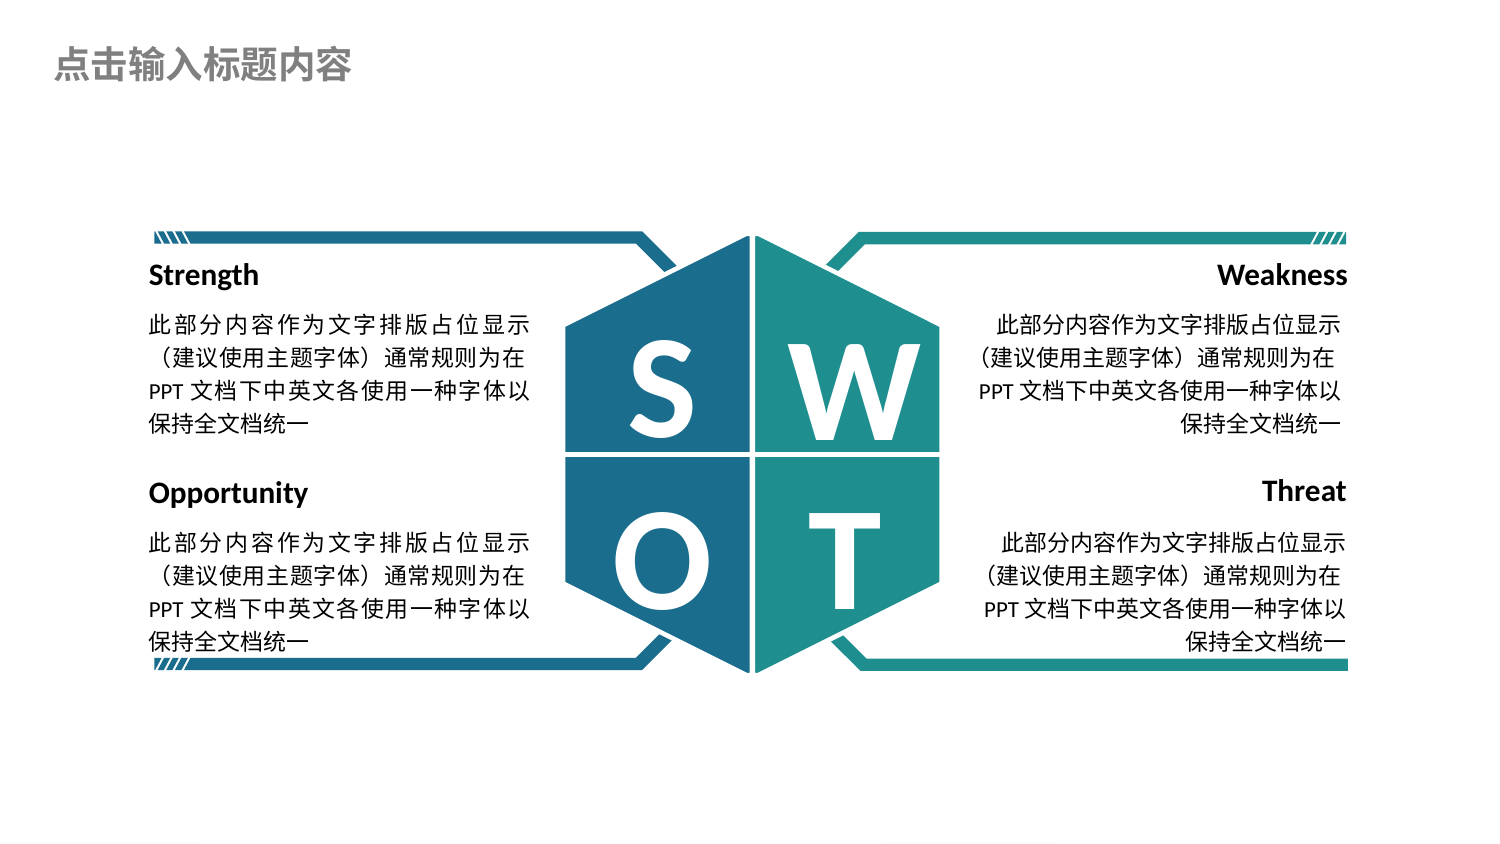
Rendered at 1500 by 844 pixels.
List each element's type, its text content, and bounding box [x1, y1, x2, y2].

text_box [152, 229, 646, 246]
text_box Weakness [1168, 254, 1348, 293]
text_box Opportunity [148, 472, 370, 511]
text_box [562, 233, 942, 676]
text_box [947, 656, 1350, 673]
text_box 此部分内容作为文字排版占位显示（建议使用主题字体）通常规则为在PPT文档下中英文各使用一种字体以保持全文档统一 [964, 522, 1347, 664]
text_box [855, 229, 1349, 247]
text_box 此部分内容作为文字排版占位显示（建议使用主题字体）通常规则为在PPT文档下中英文各使用一种字体以保持全文档统一 [148, 522, 532, 664]
text_box [152, 655, 557, 673]
text_box 此部分内容作为文字排版占位显示（建议使用主题字体）通常规则为在PPT文档下中英文各使用一种字体以保持全文档统一 [958, 304, 1342, 446]
text_box 点击输入标题内容 [53, 32, 403, 95]
text_box Strength [148, 254, 310, 293]
text_box Threat [1125, 470, 1347, 508]
text_box 此部分内容作为文字排版占位显示（建议使用主题字体）通常规则为在PPT文档下中英文各使用一种字体以保持全文档统一 [148, 304, 532, 446]
